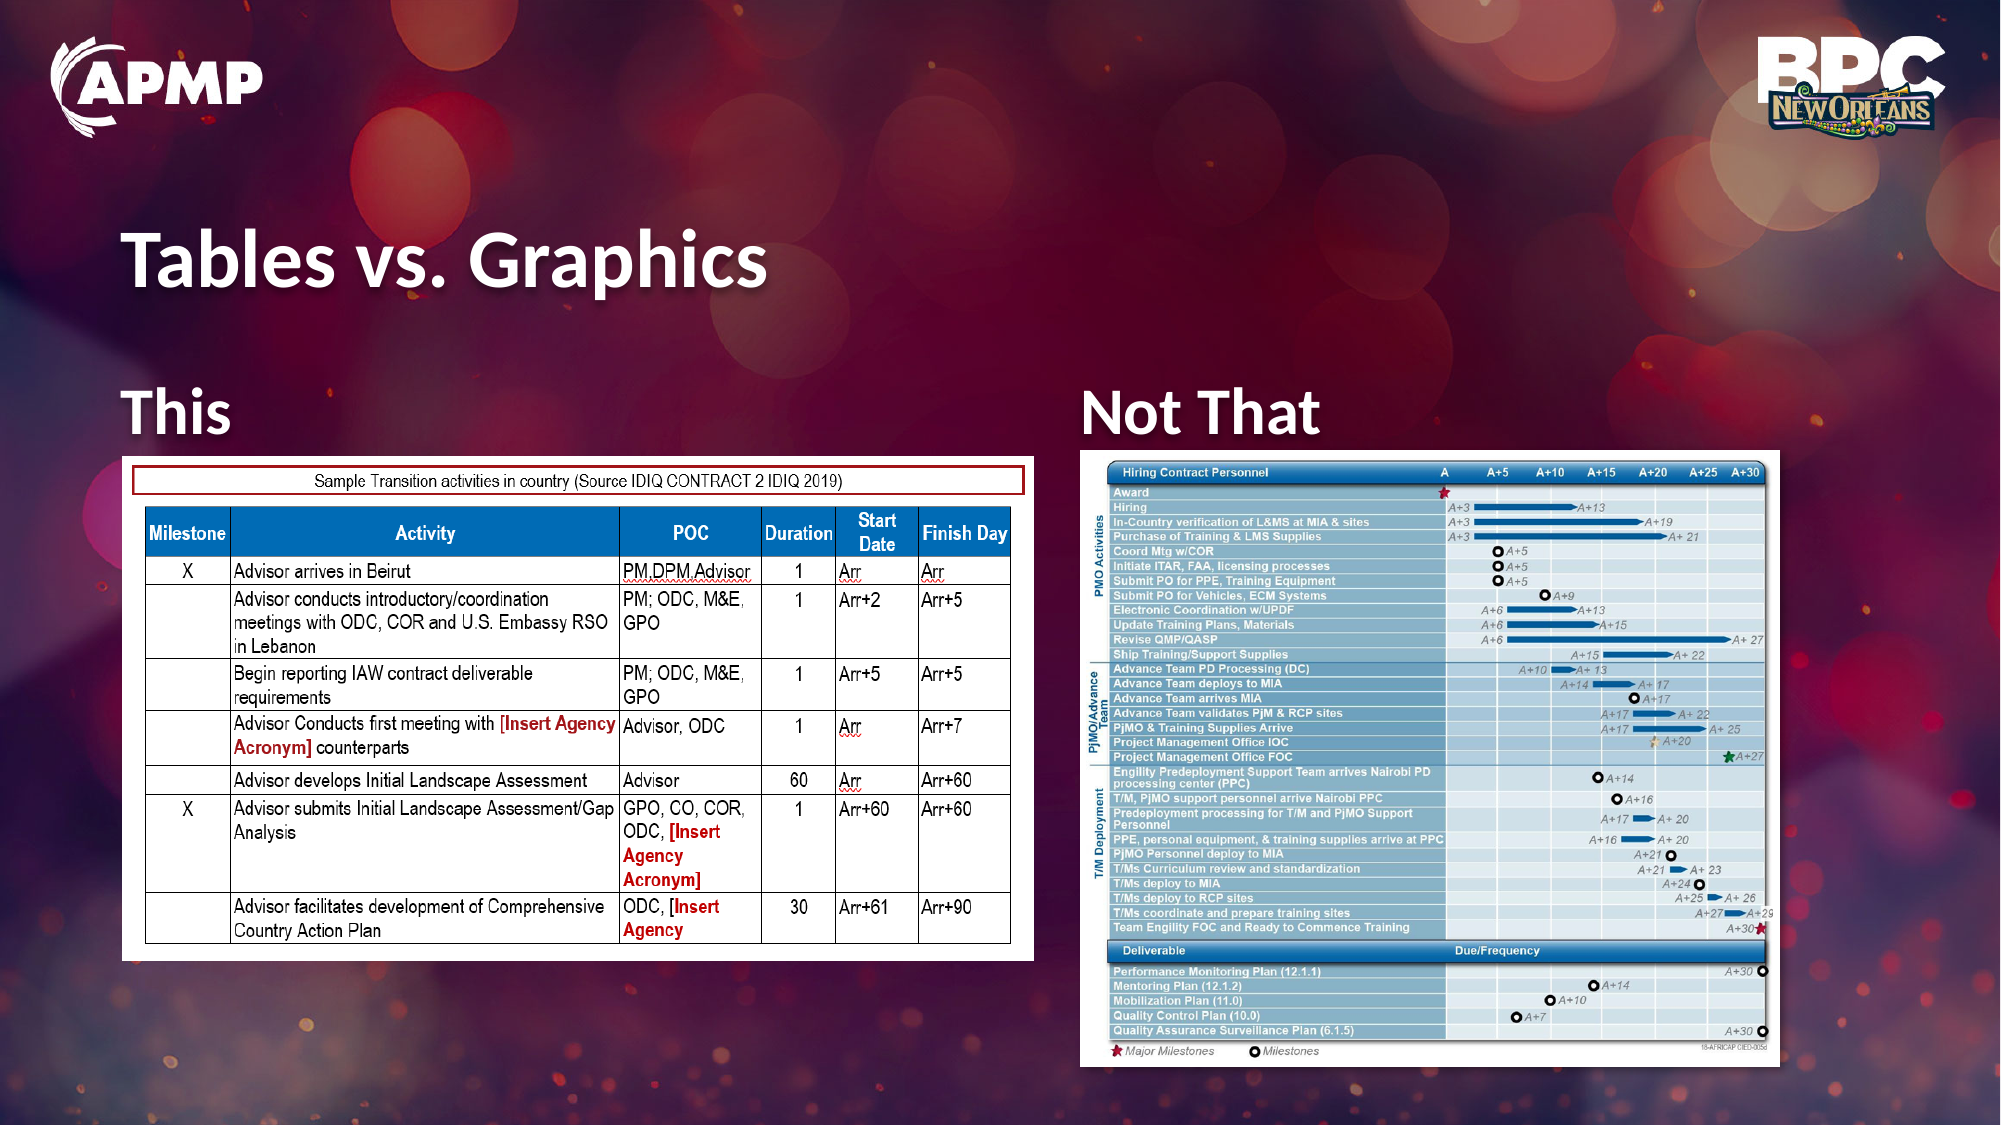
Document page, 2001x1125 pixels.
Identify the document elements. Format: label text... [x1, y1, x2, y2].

list This [105, 373, 493, 457]
list Not That [1065, 357, 1367, 457]
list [1086, 456, 1774, 1061]
title Tables vs. Graphics [105, 207, 1831, 291]
picture [0, 0, 2001, 1125]
